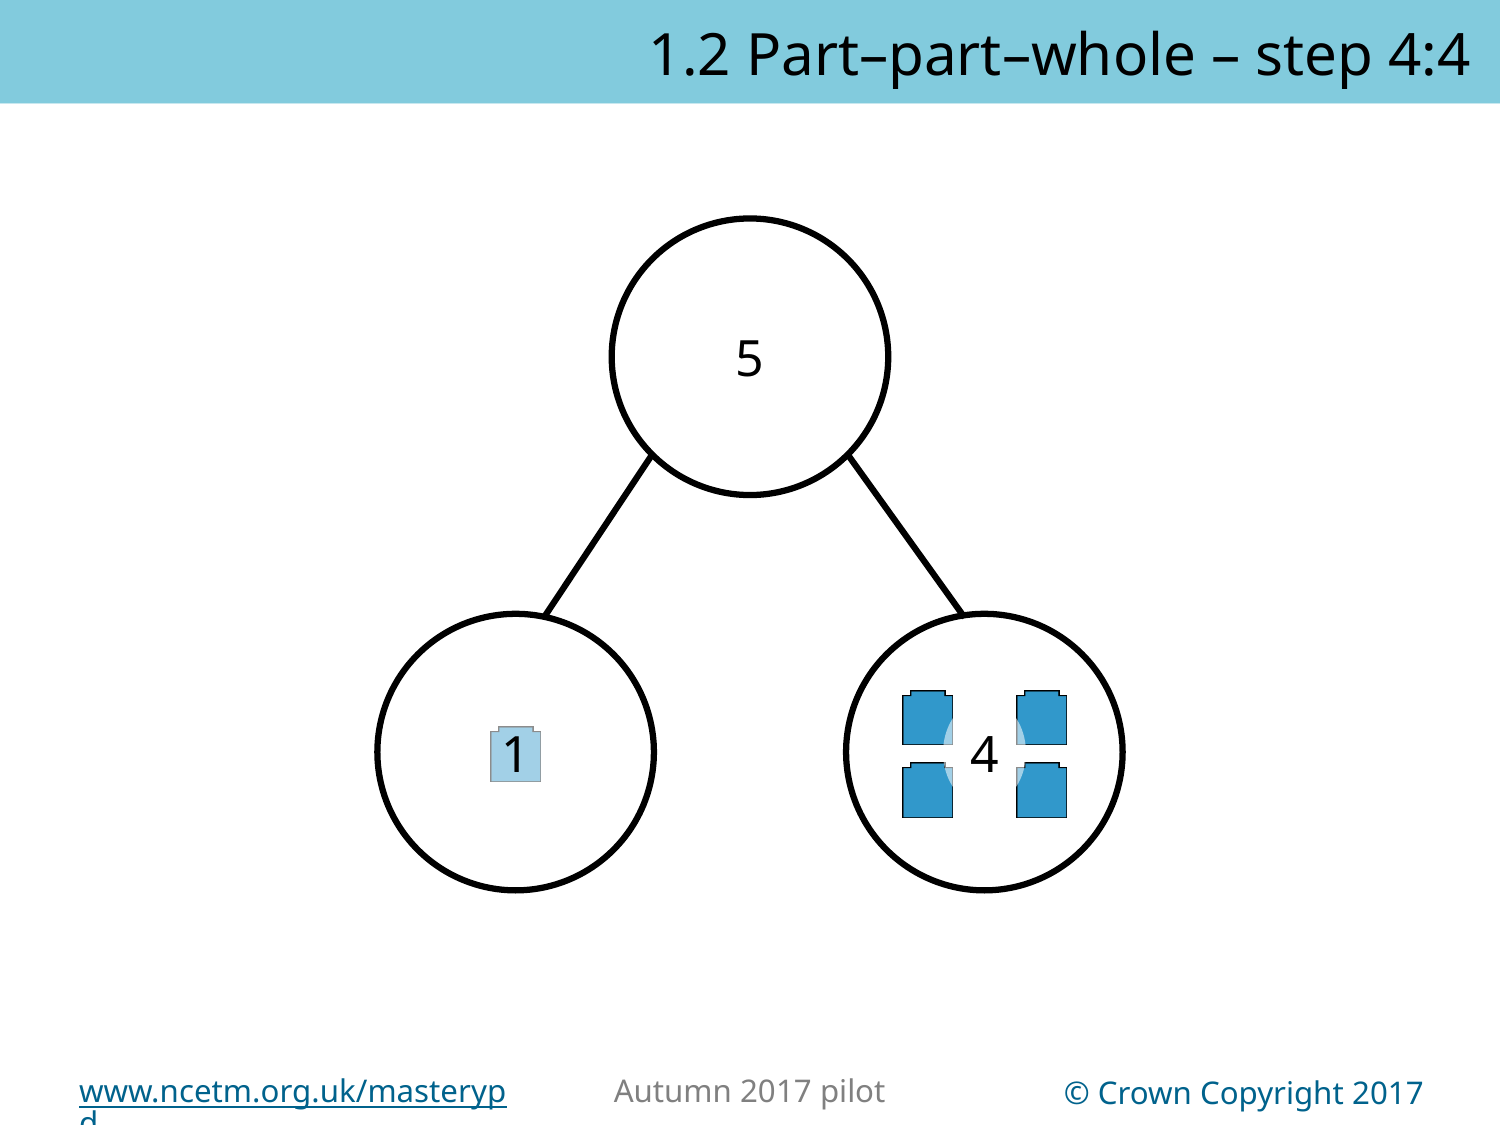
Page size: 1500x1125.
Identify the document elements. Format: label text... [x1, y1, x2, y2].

list 1.2 Part–part–whole – step 4:4 [0, 0, 1500, 104]
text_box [377, 218, 1123, 891]
